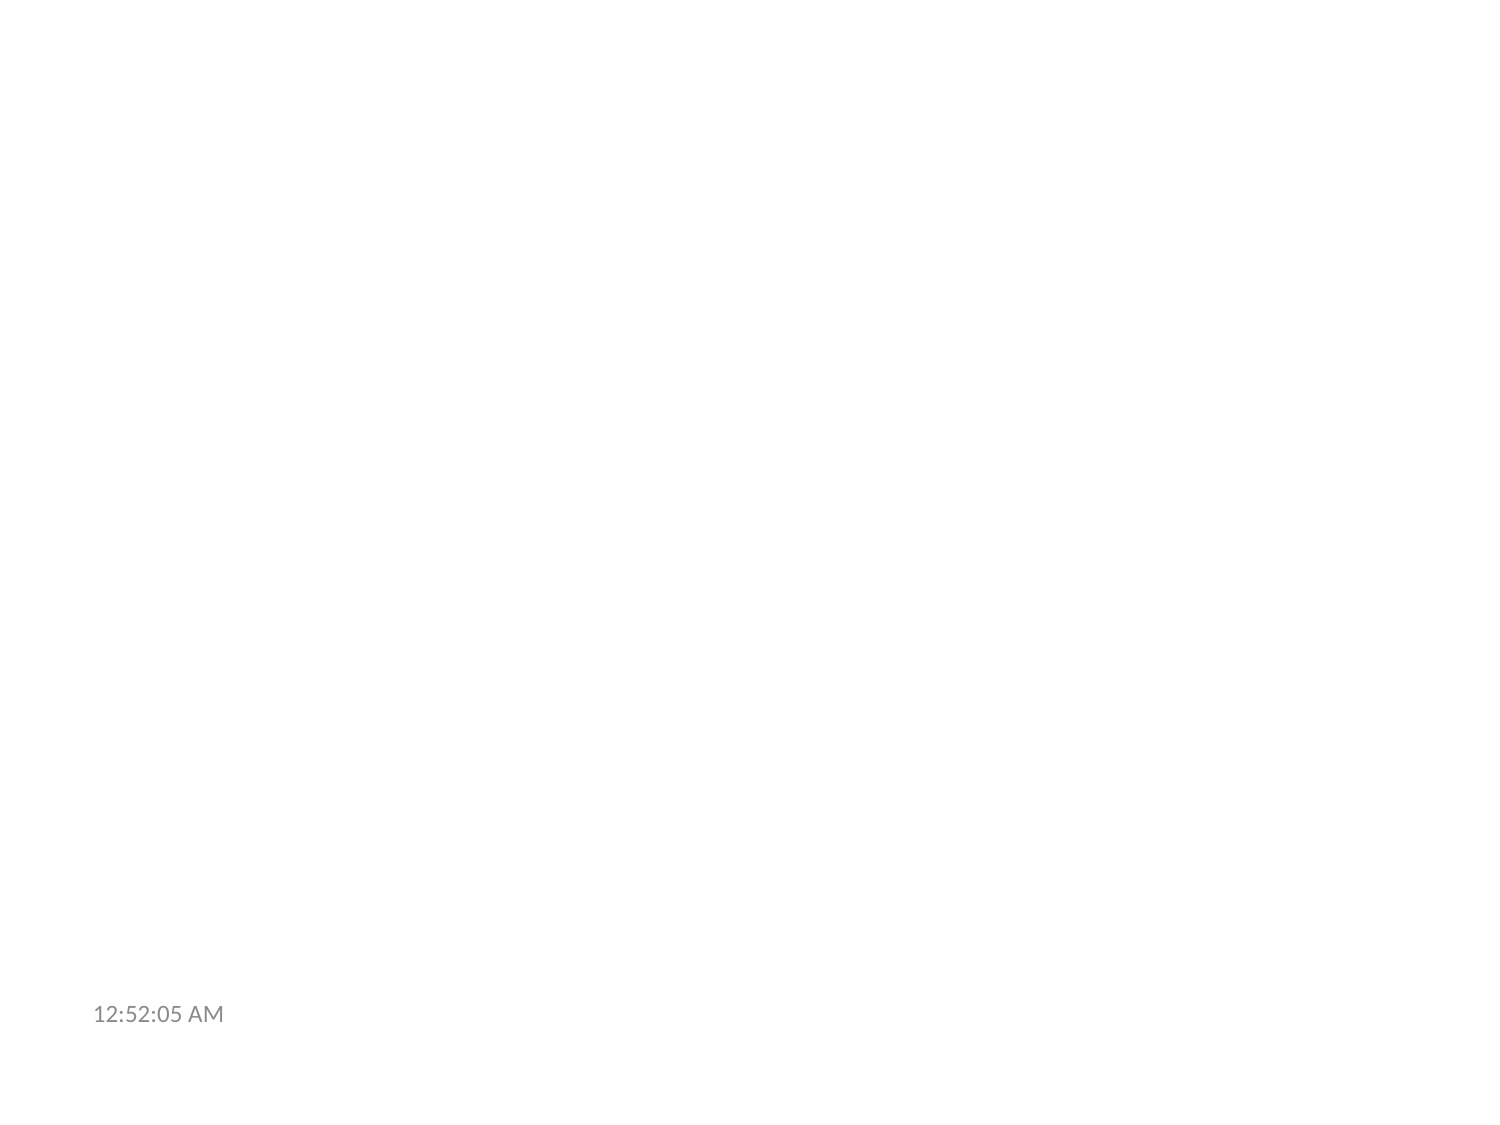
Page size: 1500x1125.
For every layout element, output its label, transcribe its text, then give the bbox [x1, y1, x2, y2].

text_box 3:35:09 PM [77, 982, 428, 1043]
